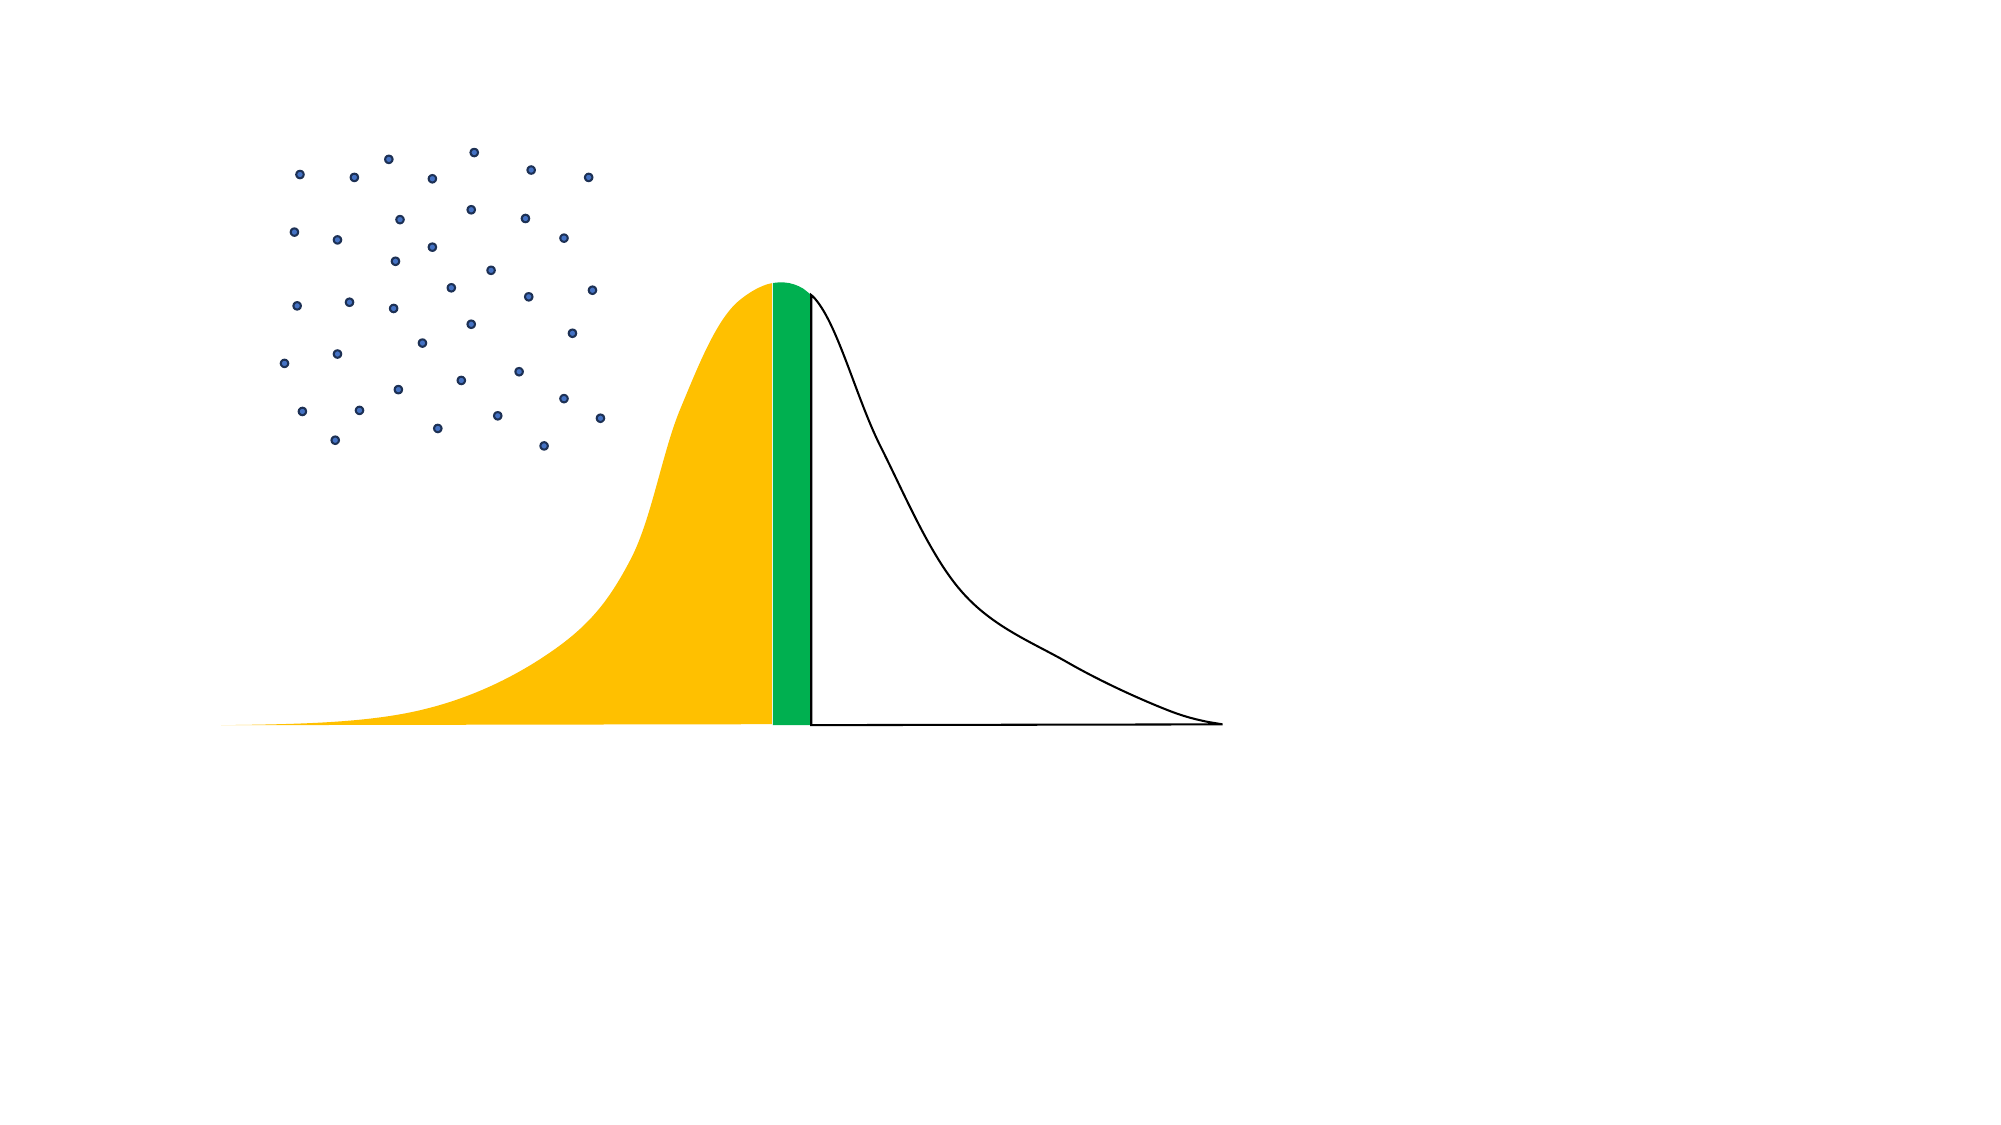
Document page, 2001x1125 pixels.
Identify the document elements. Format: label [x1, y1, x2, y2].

text_box [771, 281, 810, 727]
text_box [354, 405, 365, 416]
text_box [390, 256, 401, 267]
text_box [344, 297, 355, 308]
text_box [466, 319, 477, 330]
text_box [384, 154, 394, 165]
text_box [567, 328, 578, 339]
text_box [432, 423, 443, 434]
text_box [393, 384, 404, 395]
text_box [279, 358, 290, 369]
text_box [289, 227, 300, 237]
text_box [427, 173, 438, 184]
text_box [559, 393, 569, 404]
text_box [446, 282, 457, 293]
text_box [349, 172, 360, 183]
text_box [539, 441, 549, 451]
text_box [417, 338, 428, 348]
text_box [332, 349, 343, 359]
text_box [292, 301, 302, 311]
text_box [595, 413, 606, 424]
text_box [486, 265, 496, 276]
text_box [514, 366, 524, 377]
text_box [297, 406, 308, 417]
text_box [330, 435, 341, 446]
text_box [559, 233, 569, 243]
text_box [221, 281, 773, 727]
text_box [526, 165, 536, 175]
text_box [295, 169, 305, 180]
text_box [456, 375, 467, 386]
text_box [395, 214, 405, 225]
text_box [332, 235, 343, 245]
text_box [388, 303, 399, 314]
text_box [587, 285, 598, 296]
text_box [810, 292, 1223, 727]
text_box [469, 147, 480, 158]
text_box [427, 242, 438, 252]
text_box [520, 213, 531, 224]
text_box [523, 292, 534, 302]
text_box [583, 172, 594, 183]
text_box [466, 204, 477, 215]
text_box [492, 411, 503, 421]
